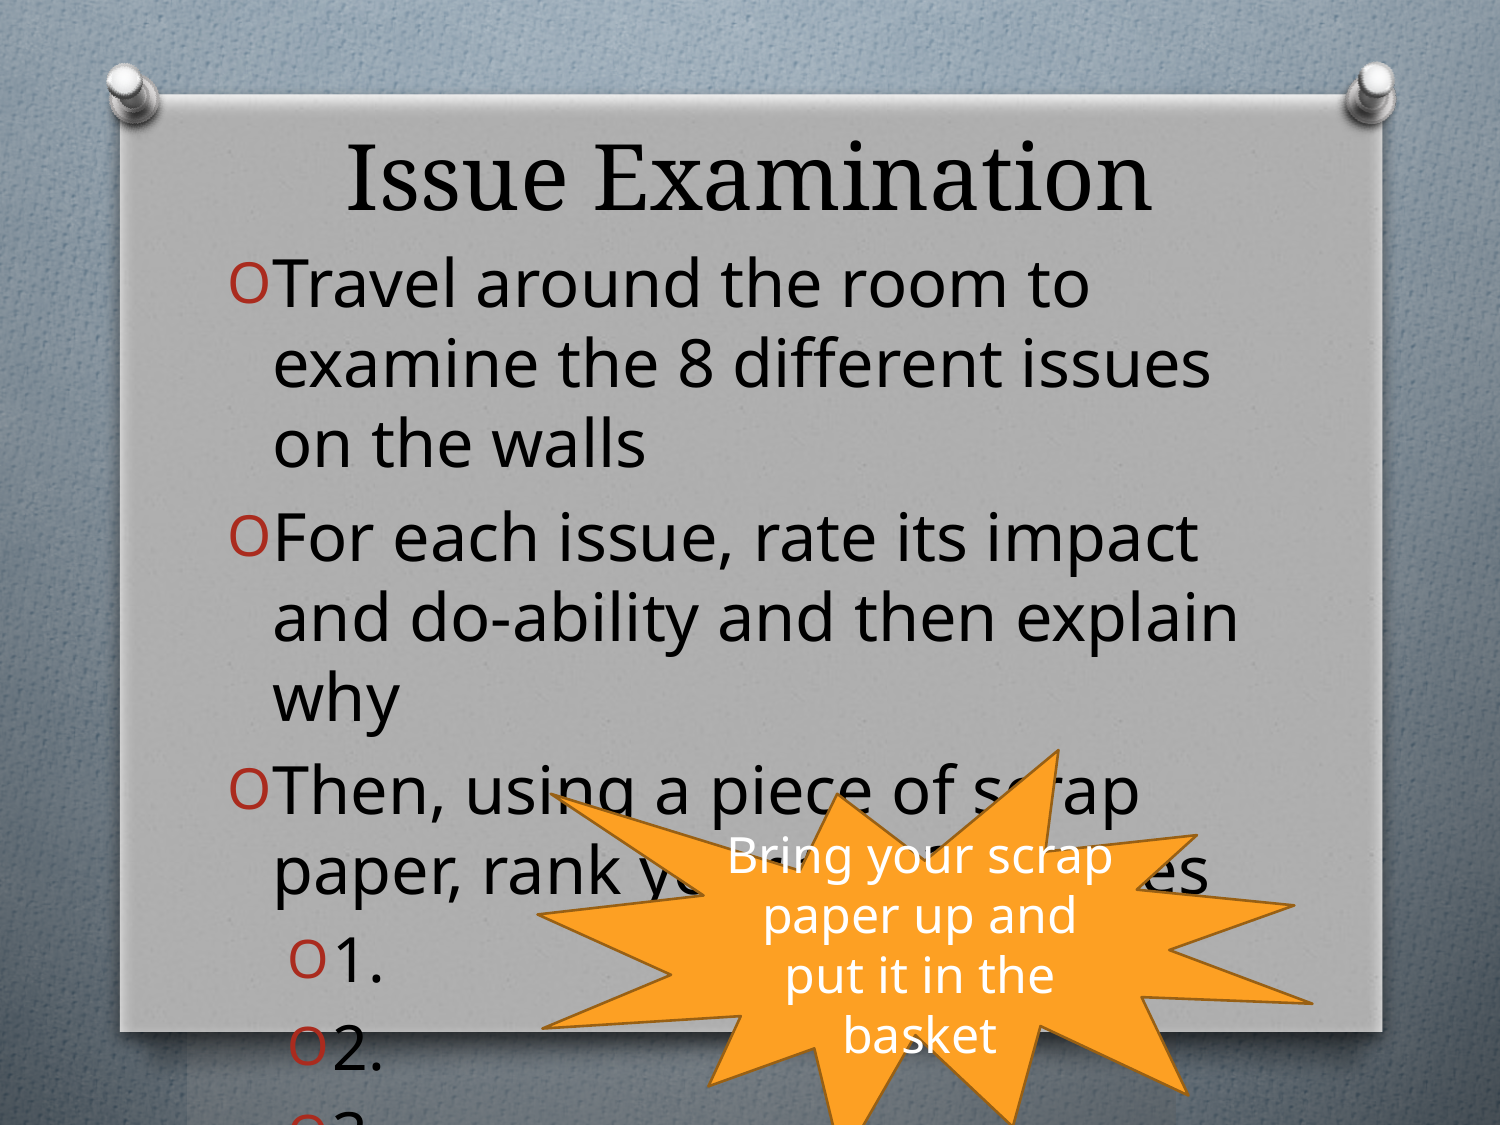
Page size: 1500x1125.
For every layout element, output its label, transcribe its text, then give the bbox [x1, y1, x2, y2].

list Travel around the room to examine the 8 different issues on the walls For each issue, rate its impact and do-ability and then explain why Then, using a piece of scrap paper, rank your top 3 choices 1. 2. 3. [212, 233, 1310, 825]
title Issue Examination [179, 75, 1323, 273]
picture [75, 29, 198, 153]
picture [1317, 35, 1439, 156]
text_box Bring your scrap paper up and put it in the basket [536, 748, 1314, 1125]
